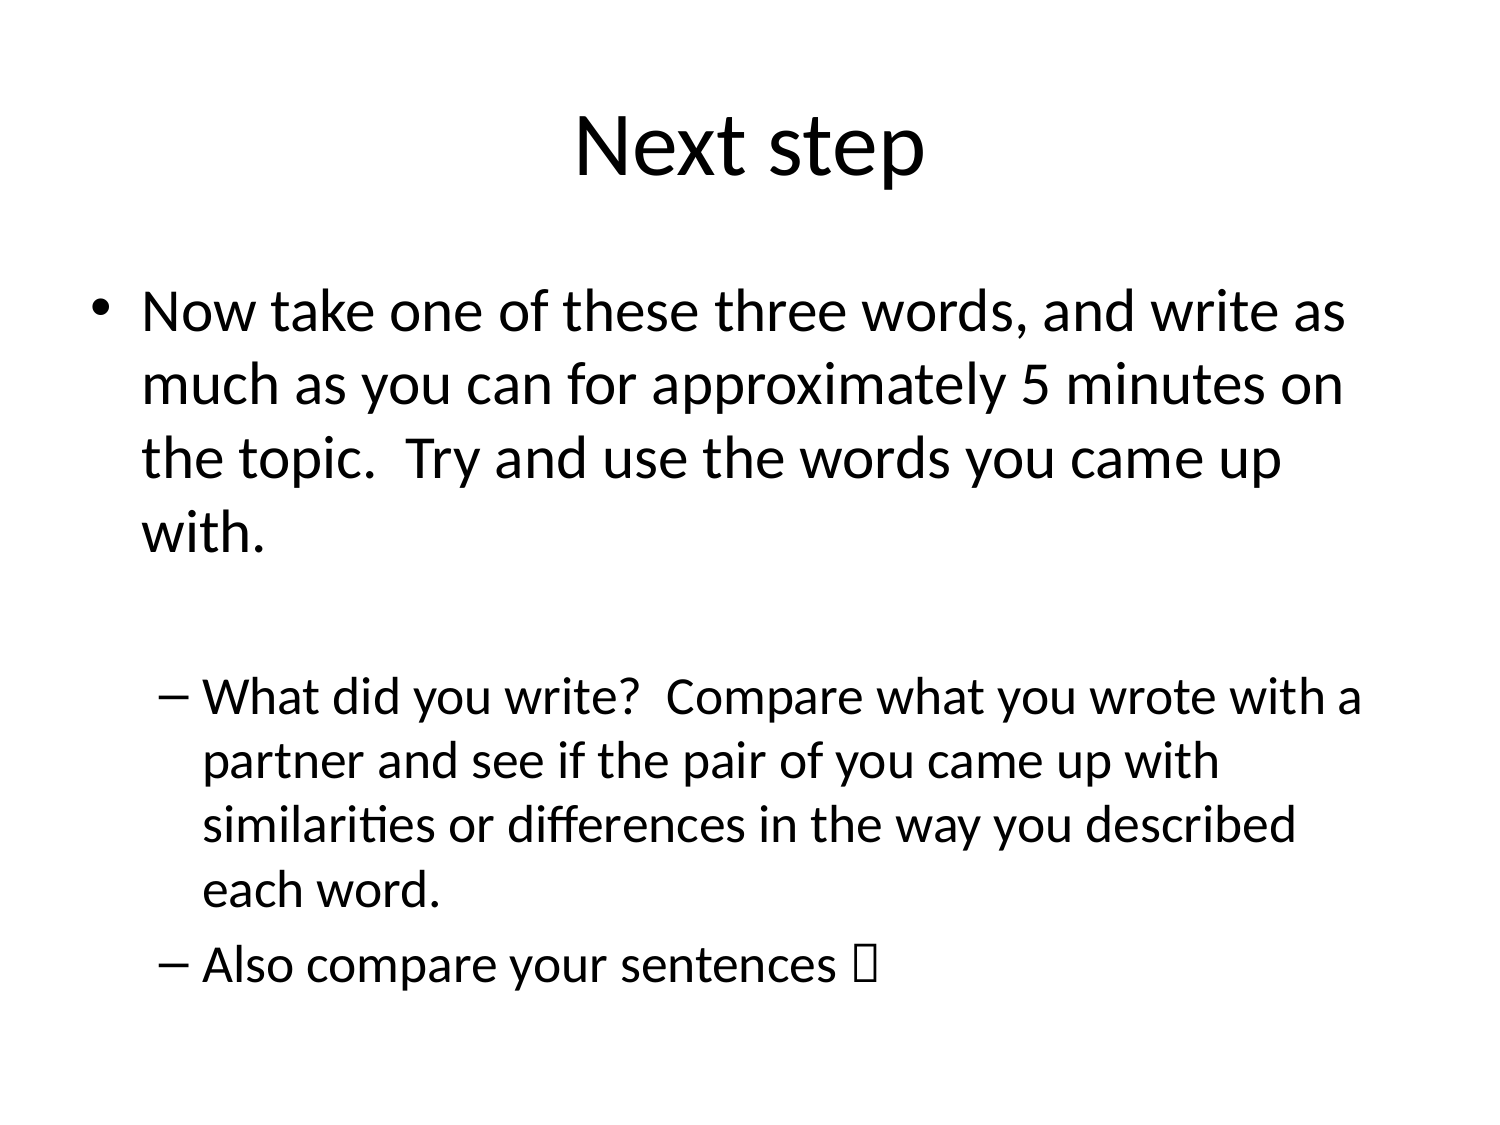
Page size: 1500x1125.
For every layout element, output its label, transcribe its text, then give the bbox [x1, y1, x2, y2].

title Next step [75, 45, 1425, 233]
list Now take one of these three words, and write as much as you can for approximately 5 minutes on the topic. Try and use the words you came up with. What did you write? Compare what you wrote with a partner and see if the pair of you came up with similarities or differences in the way you described each word. Also compare your sentences  [75, 262, 1425, 1005]
